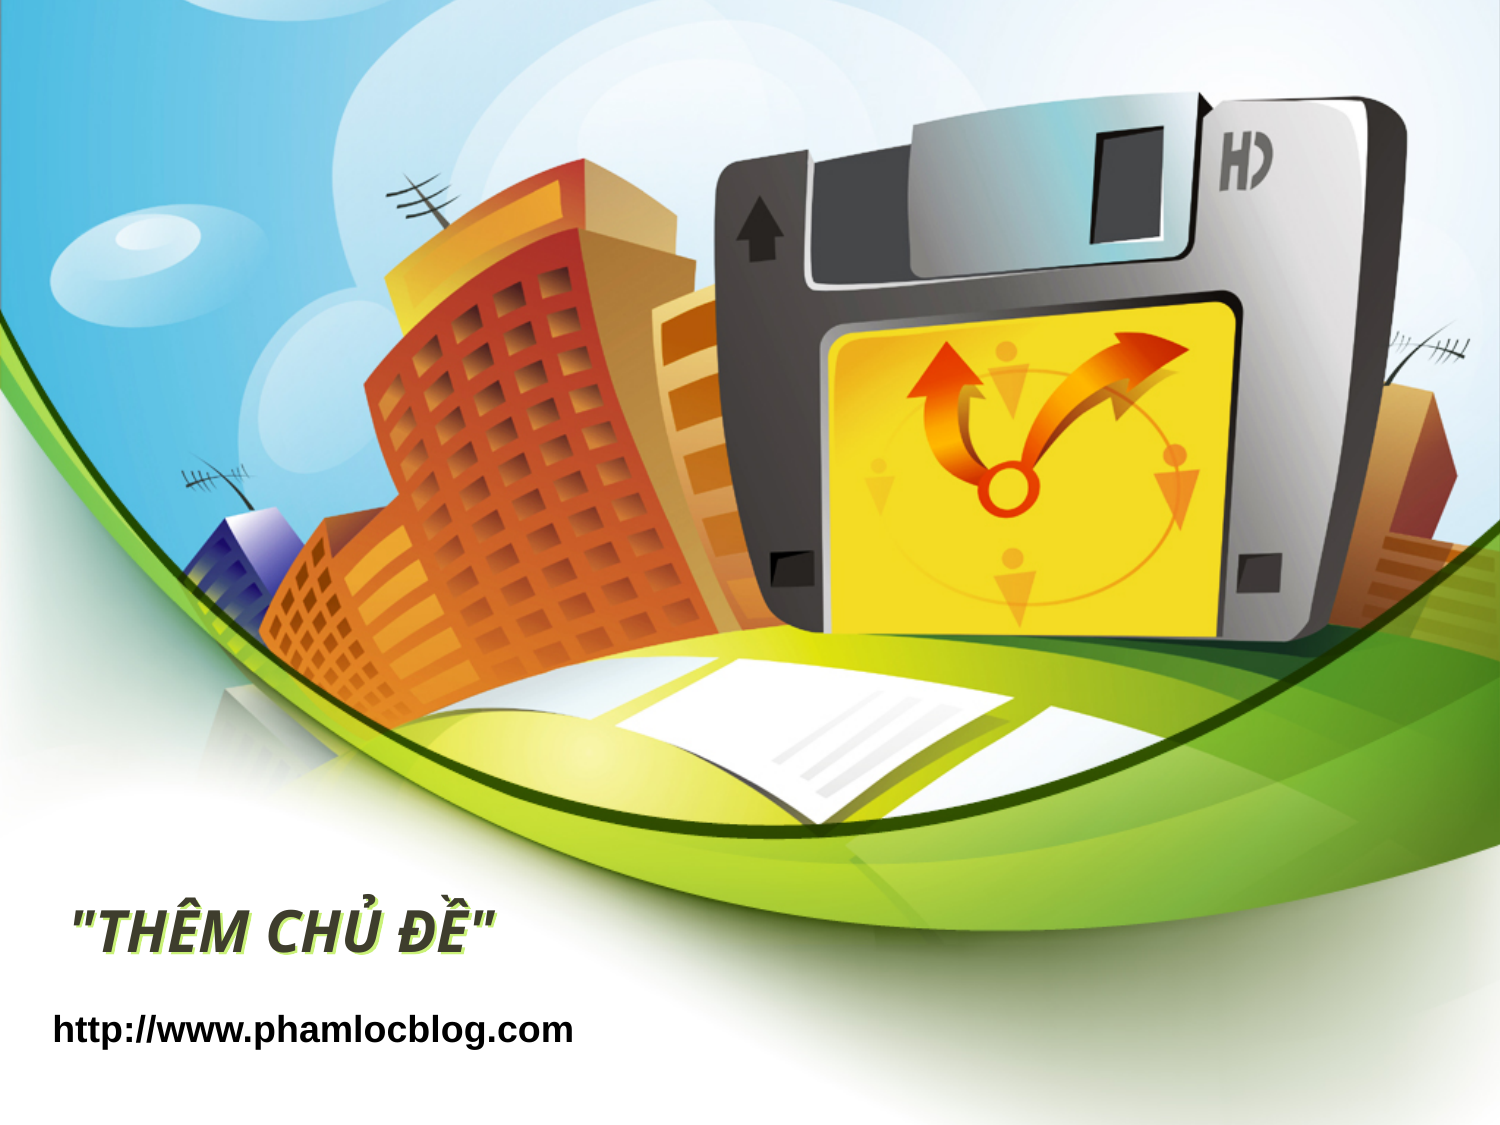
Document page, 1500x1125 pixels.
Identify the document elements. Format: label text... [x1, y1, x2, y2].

text_box http://www.phamlocblog.com [37, 997, 713, 1103]
picture [0, 0, 1500, 1125]
title "THÊM CHỦ ĐỀ" [0, 860, 631, 998]
